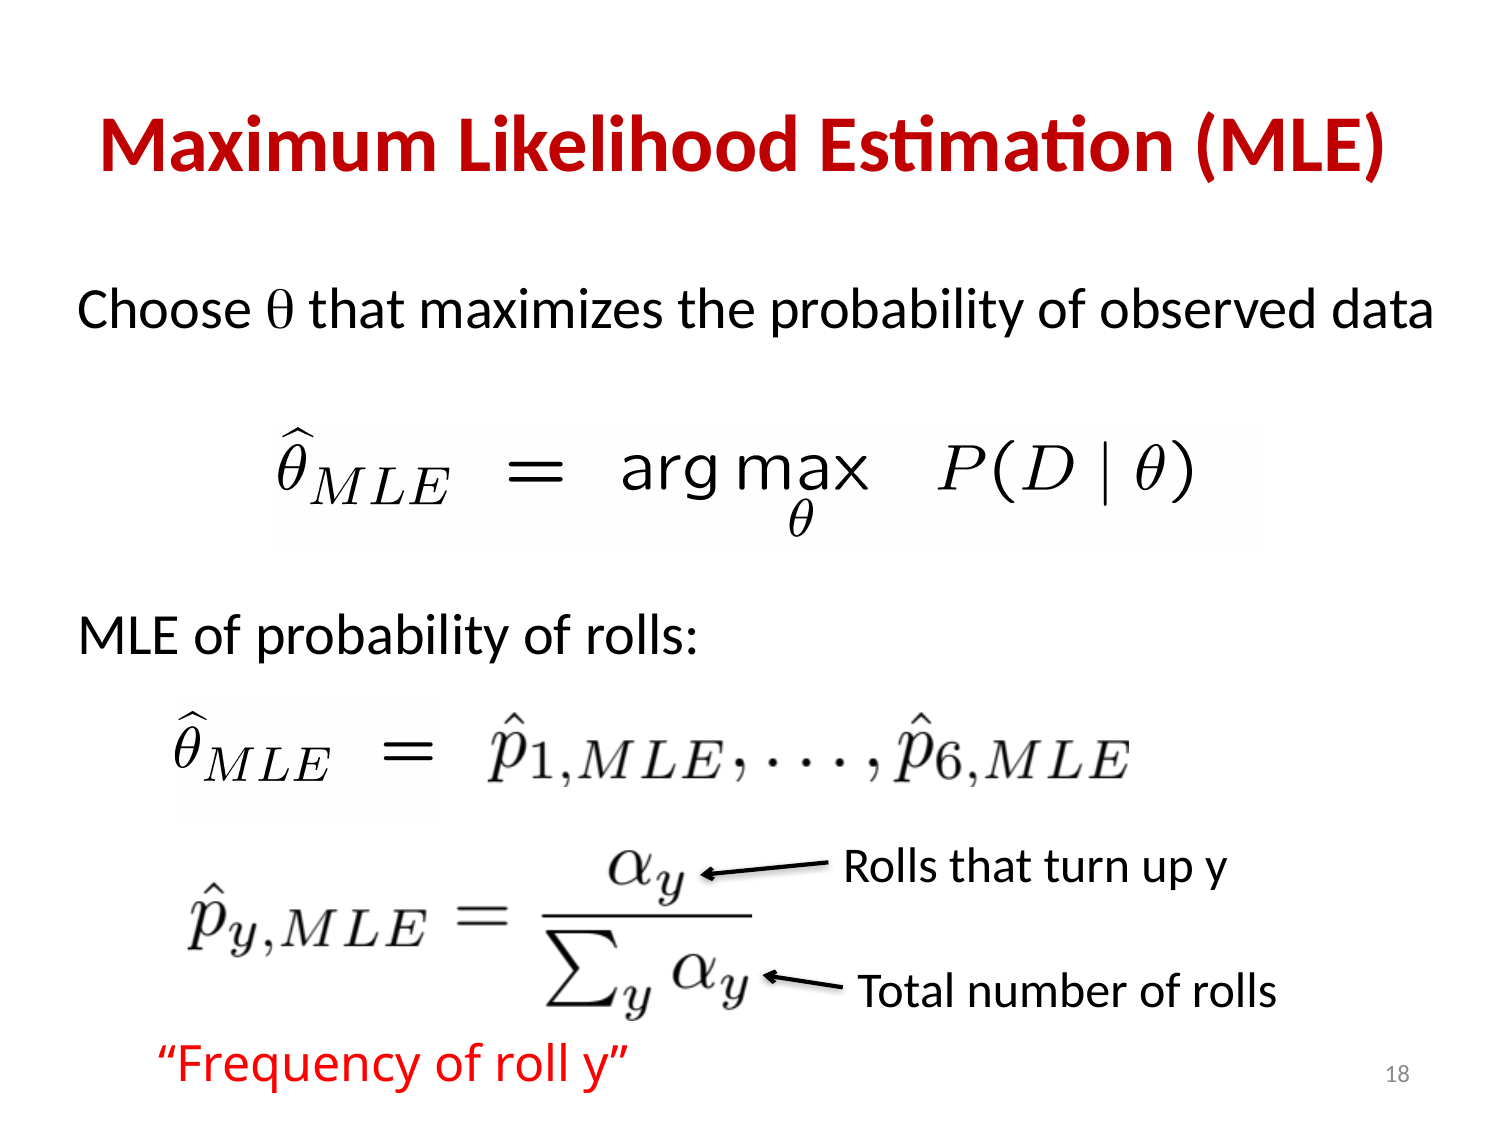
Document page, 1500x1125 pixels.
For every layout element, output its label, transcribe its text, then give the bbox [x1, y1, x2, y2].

picture [187, 849, 753, 1022]
text_box Rolls that turn up y [828, 824, 1244, 900]
list Choose  that maximizes the probability of observed data MLE of probability of rolls: [62, 262, 1463, 1005]
text_box “Frequency of roll y” [143, 1024, 645, 1100]
picture [174, 698, 442, 826]
picture [487, 710, 1130, 787]
text_box Total number of rolls [842, 949, 1293, 1025]
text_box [699, 862, 826, 876]
slide_number 18 [1074, 1042, 1425, 1103]
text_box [762, 974, 838, 989]
picture [274, 426, 1262, 551]
title Maximum Likelihood Estimation (MLE) [50, 45, 1438, 233]
